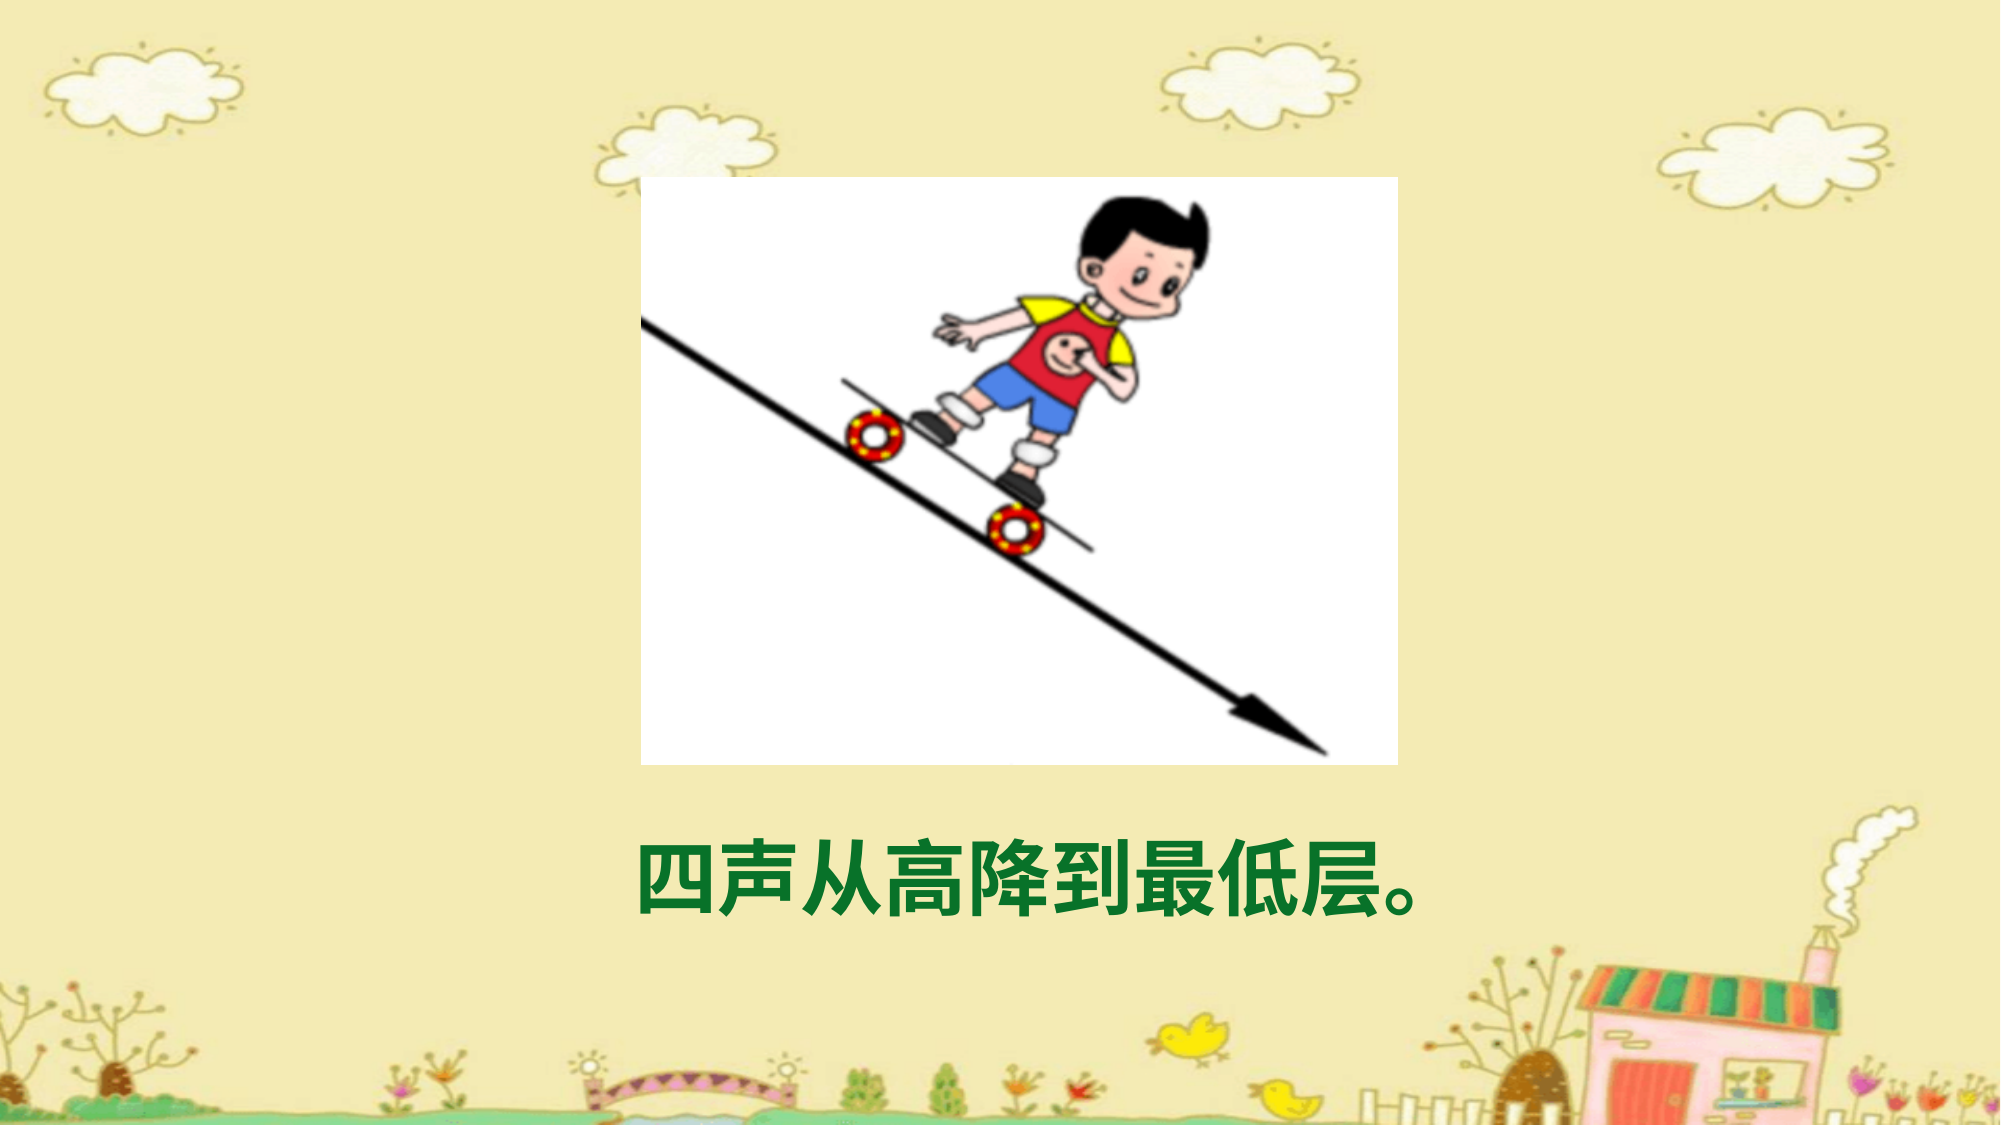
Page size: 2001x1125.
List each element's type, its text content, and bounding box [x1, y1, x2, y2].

picture [0, 0, 2001, 1125]
text_box 四声从高降到最低层。 [619, 819, 1541, 934]
